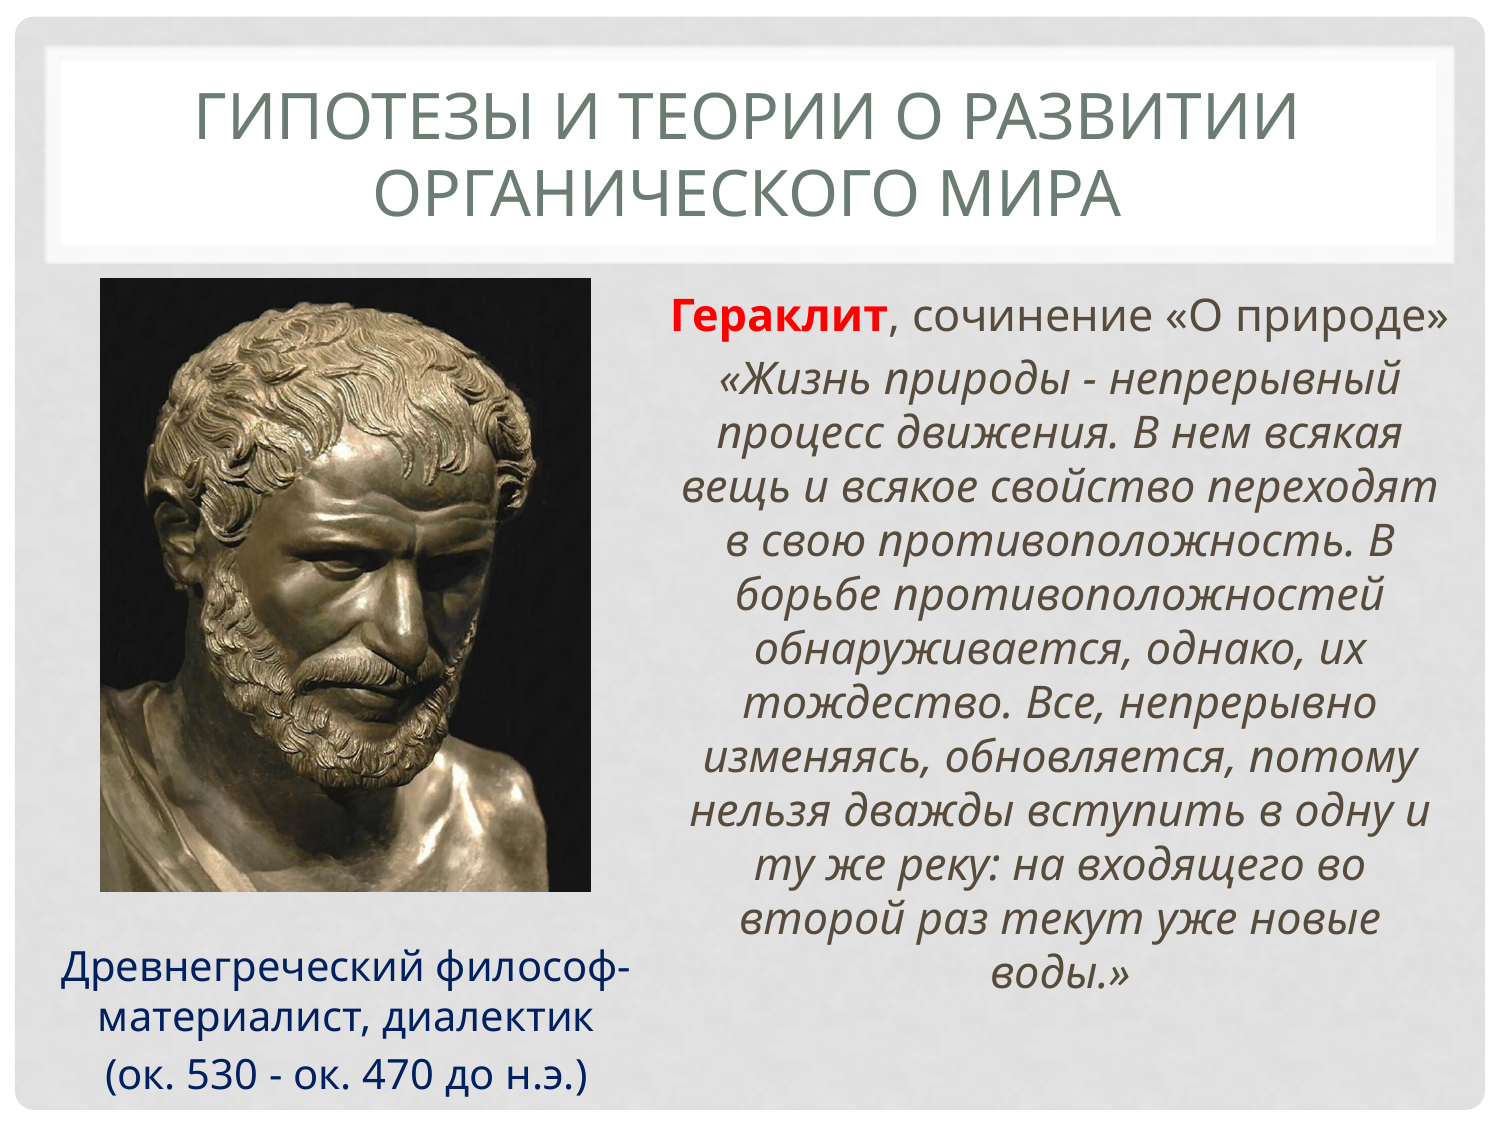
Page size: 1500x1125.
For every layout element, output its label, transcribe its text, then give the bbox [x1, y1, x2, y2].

list Древнегреческий философ-материалист, диалектик (ок. 530 - ок. 470 до н.э.) [13, 891, 680, 1106]
title Гипотезы и теории о развитии органического мира [69, 66, 1425, 238]
picture [100, 278, 591, 892]
list Гераклит, сочинение «О природе» «Жизнь природы - непрерывный процесс движения. В нем всякая вещь и всякое свойство переходят в свою противоположность. В борьбе противоположностей обнаруживается, однако, их тождество. Все, непрерывно изменяясь, обновляется, потому нельзя дважды вступить в одну и ту же реку: на входящего во второй раз текут уже новые воды.» [631, 278, 1471, 1047]
